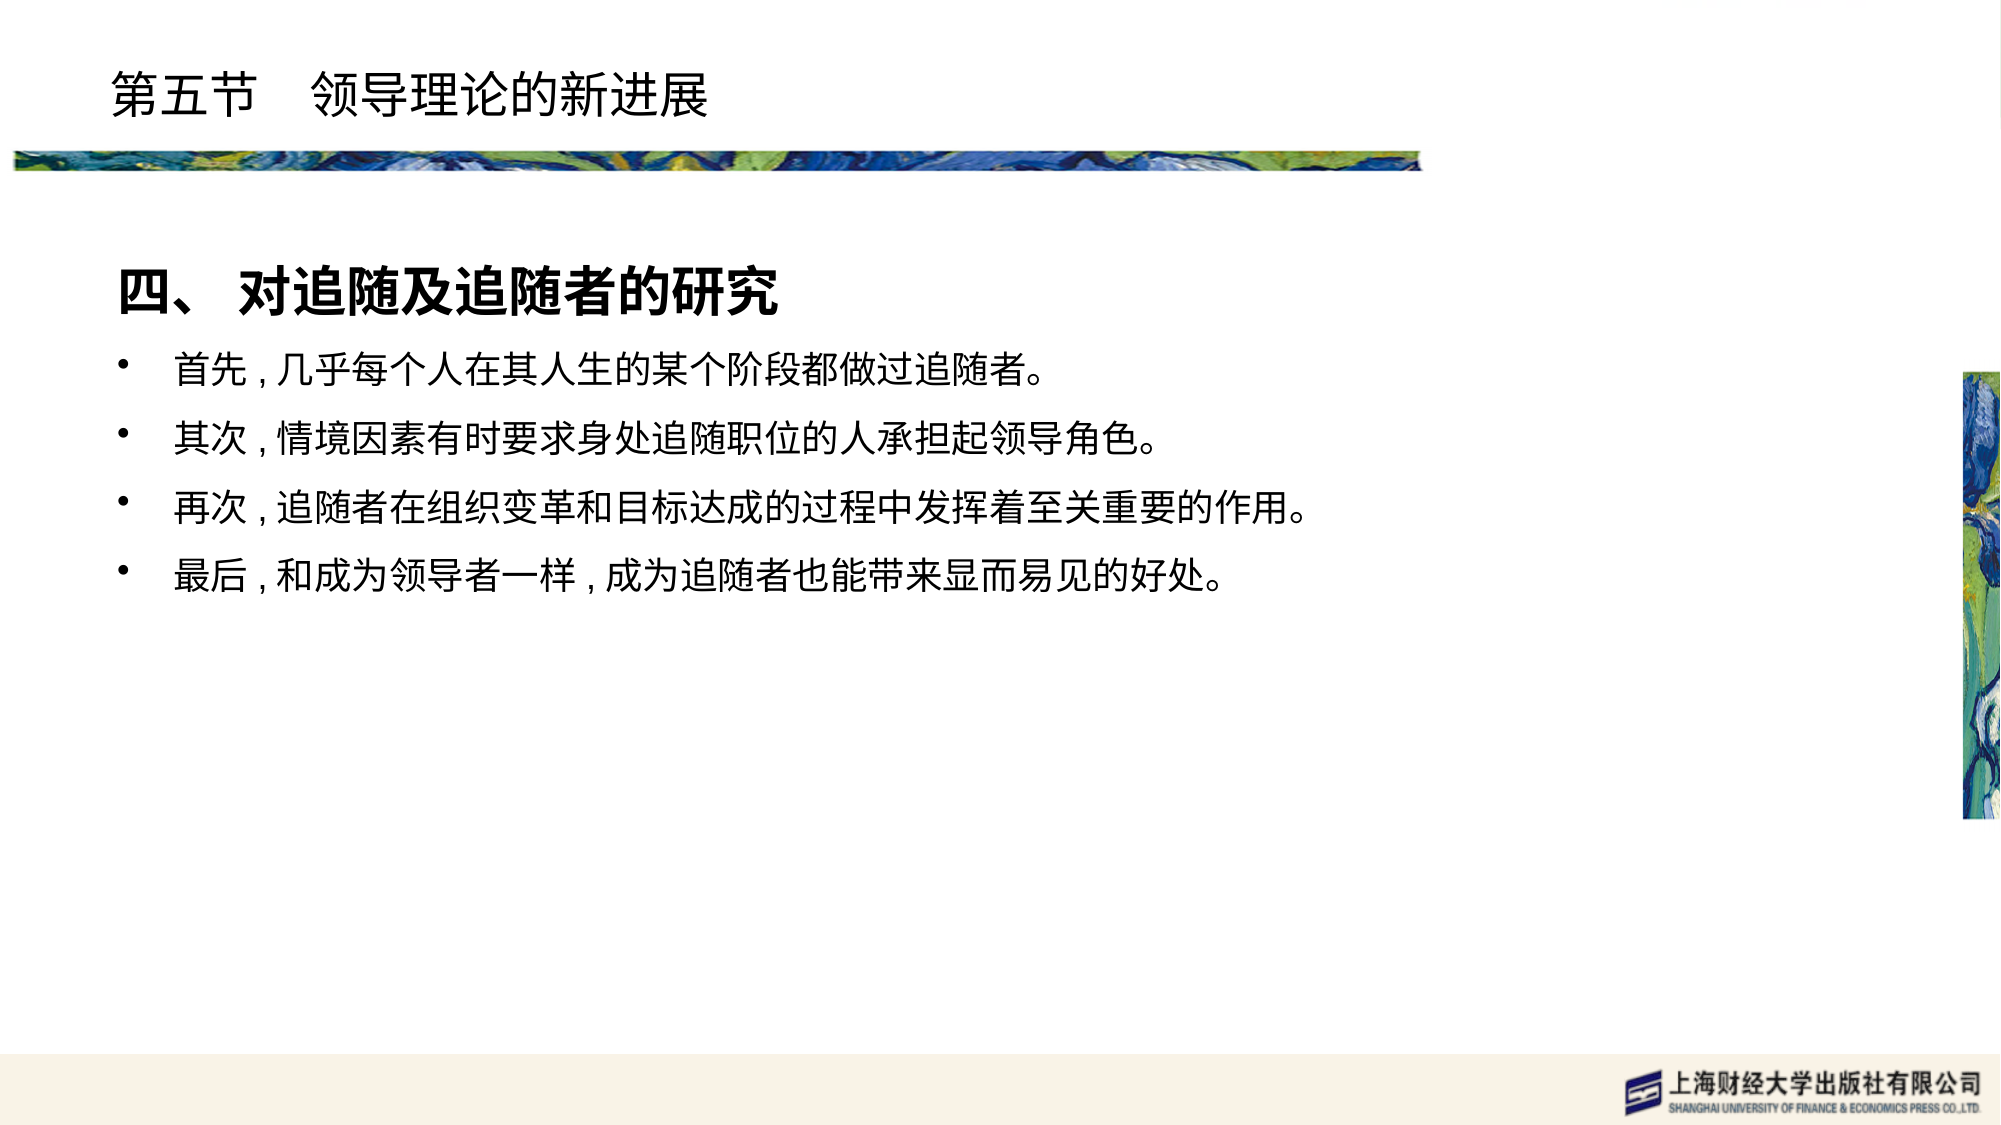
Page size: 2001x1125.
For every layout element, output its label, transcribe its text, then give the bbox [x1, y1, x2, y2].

picture [0, 0, 2001, 1125]
list 四、 对追随及追随者的研究 首先,几乎每个人在其人生的某个阶段都做过追随者。 其次,情境因素有时要求身处追随职位的人承担起领导角色。 再次,追随者在组织变革和目标达成的过程中发挥着至关重要的作用。 最后,和成为领导者一样,成为追随者也能带来显而易见的好处。 [102, 233, 1898, 1032]
title 第五节 领导理论的新进展 [94, 42, 1451, 146]
